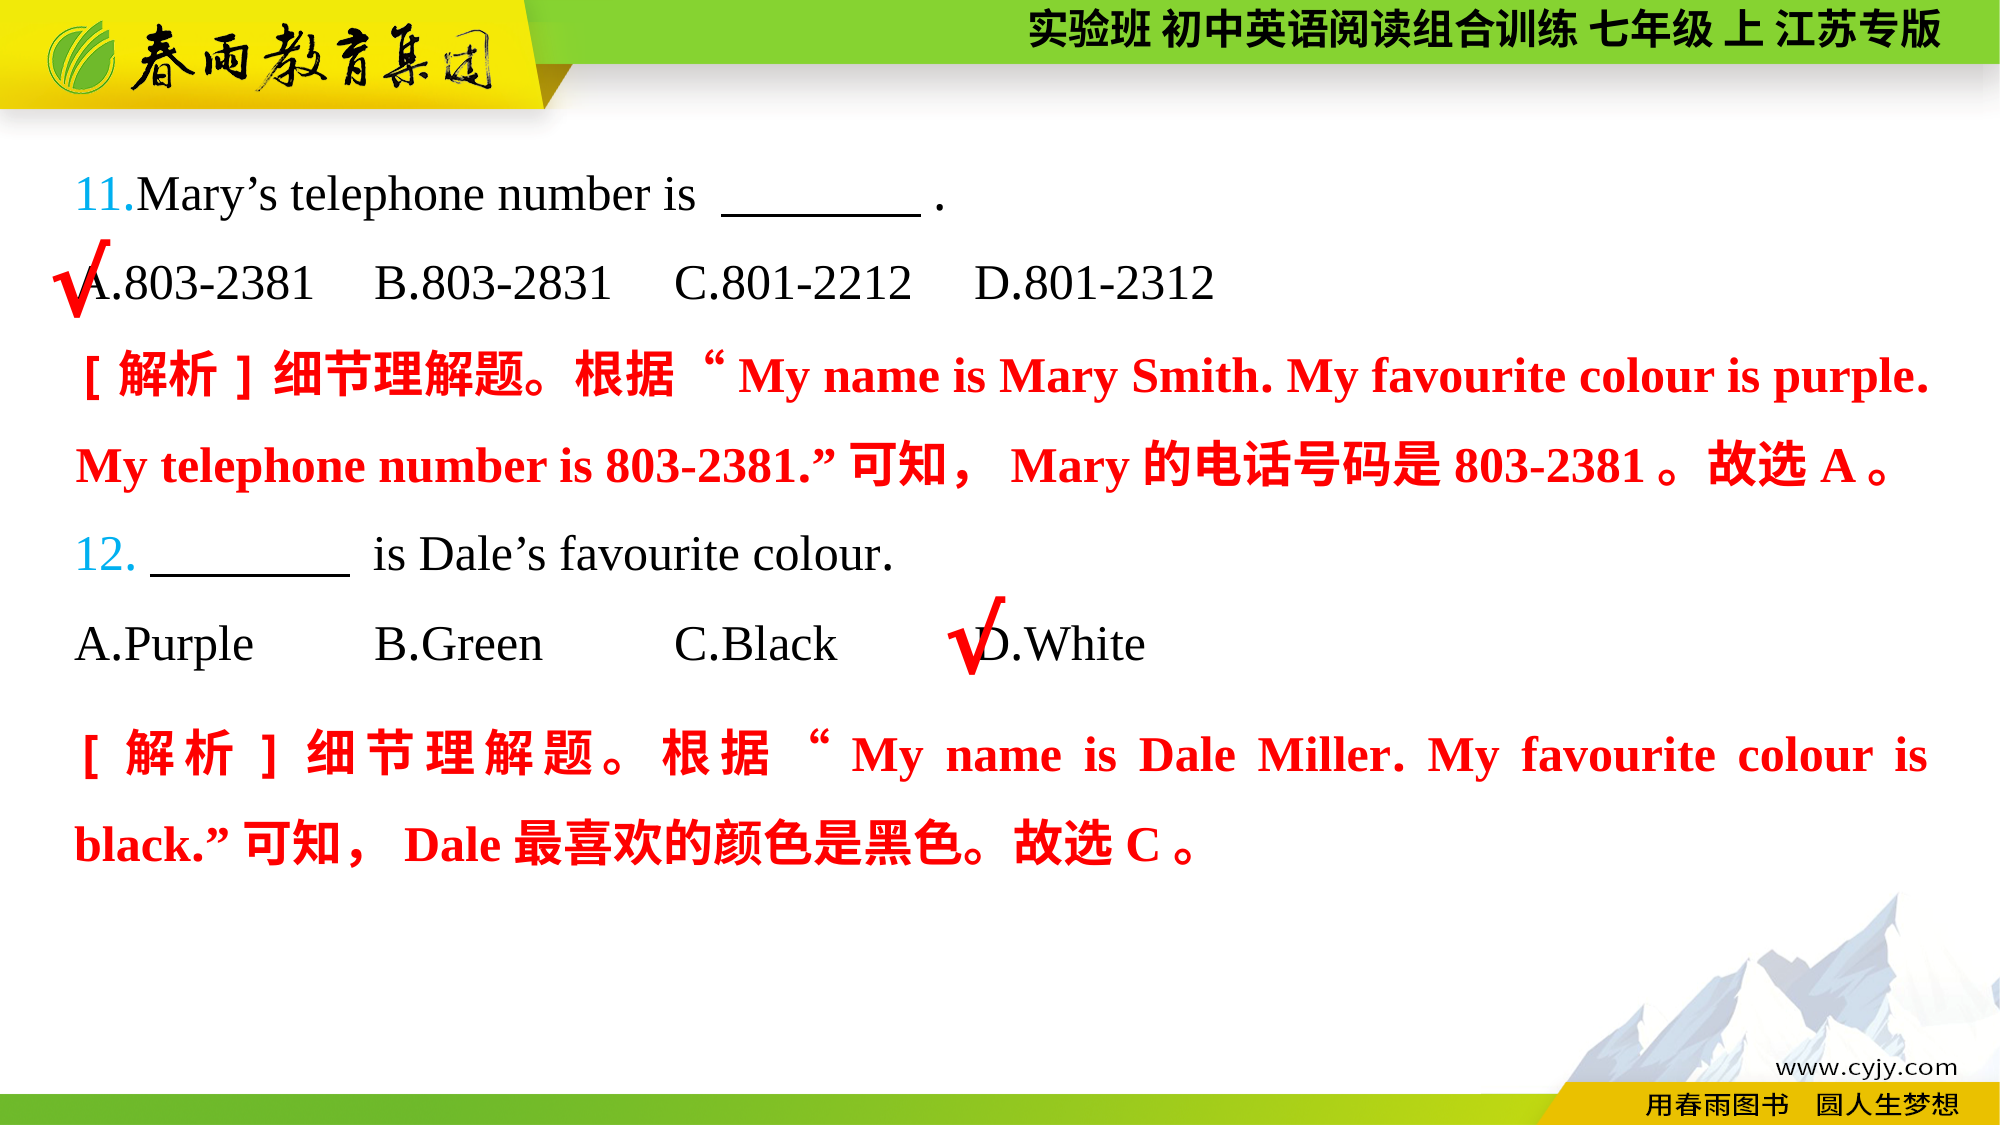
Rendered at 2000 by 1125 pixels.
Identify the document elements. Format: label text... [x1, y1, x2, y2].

list 11.Mary’s telephone number is . A.803-2381 B.803-2831 C.801-2212 D.801-2312 12. is Dale’s favourite colour. A.Purple B.Green C.Black D.White [59, 122, 1944, 305]
text_box [解析]细节理解题。根据“My name is Mary Smith. My favourite colour is purple. My telephone number is 803-2381.”可知，Mary的电话号码是803-2381。故选A。 [60, 305, 1945, 501]
text_box √ [929, 574, 1028, 684]
text_box [解析]细节理解题。根据“My name is Dale Miller. My favourite colour is black.”可知，Dale最喜欢的颜色是黑色。故选C。 [59, 684, 1944, 880]
text_box √ [34, 217, 133, 342]
picture [0, 0, 2000, 1125]
list 11.Mary’s telephone number is . A.803-2381 B.803-2831 C.801-2212 D.801-2312 12. is Dale’s favourite colour. A.Purple B.Green C.Black D.White [59, 342, 1944, 683]
